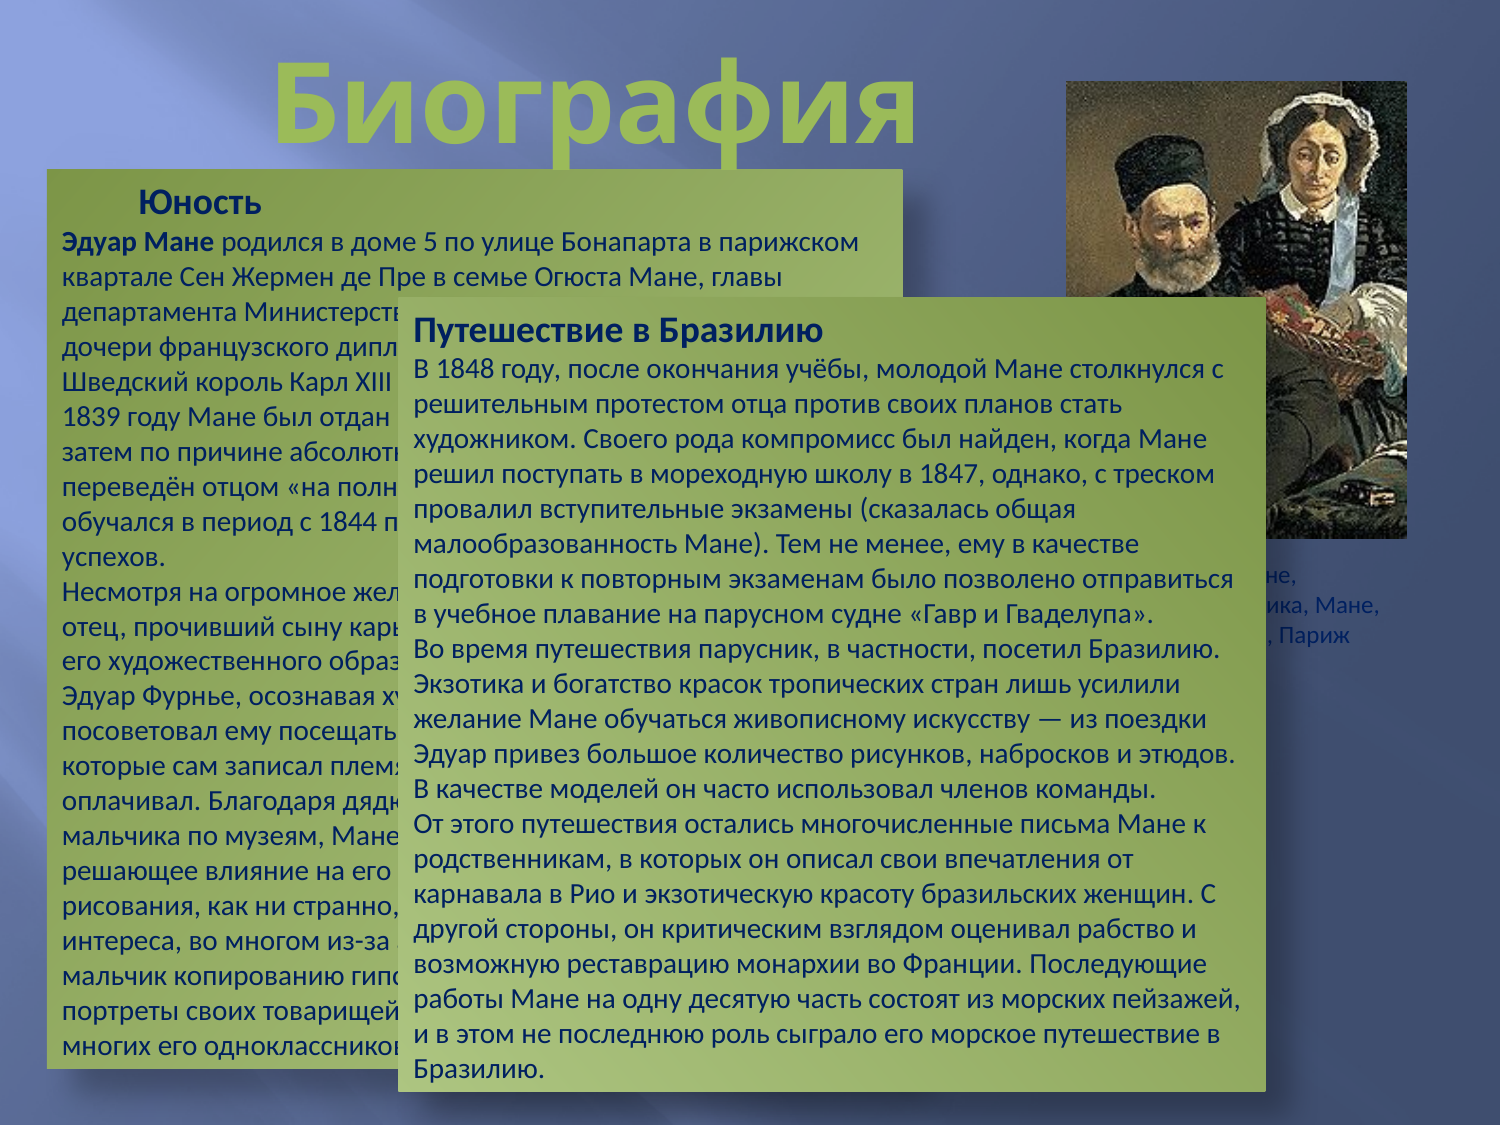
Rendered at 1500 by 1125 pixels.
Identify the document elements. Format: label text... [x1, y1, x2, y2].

text_box Огюст и Эжен Мане, родители художника, Мане, 1860, музей Орсе, Париж [1310, 583, 1407, 657]
text_box Юность Эдуар Мане родился в доме 5 по улице Бонапарта в парижском квартале Сен Жермен де Пре в семье Огюста Мане, главы департамента Министерства юстиции и Эжени-Дезире Фурнье, дочери французского дипломата, бывшего консулом в Гетеборге. Шведский король Карл XIII был крестным отцом матери Мане. В 1839 году Мане был отдан на обучение в пансион аббата Пуалу, затем по причине абсолютного равнодушия к учёбе, был переведён отцом «на полный пансион» в колледж Роллена, где и обучался в период с 1844 по 1848 год, также не проявляя никаких успехов. Несмотря на огромное желание Мане стать живописцем, его отец, прочивший сыну карьеру юриста, горячо выступал против его художественного образования. Однако брат матери, Эдмон-Эдуар Фурнье, осознавая художественное призвание мальчика, посоветовал ему посещать специальные лекции по живописи, на которые сам записал племянника и посещение которых лично оплачивал. Благодаря дядюшке Эдмунду, регулярно водившего мальчика по музеям, Мане открыл для себя Лувр, что оказало решающее влияние на его личную и творческую жизнь. Уроки рисования, как ни странно, не вызывают у Мане ожидаемого интереса, во многом из-за академичности преподавания, и мальчик копированию гипсовых изваяний предпочитает рисовать портреты своих товарищей, что вскоре стало примером для многих его одноклассников. [46, 169, 903, 453]
picture [1066, 81, 1407, 540]
text_box Биография [253, 23, 938, 174]
text_box Юность Эдуар Мане родился в доме 5 по улице Бонапарта в парижском квартале Сен Жермен де Пре в семье Огюста Мане, главы департамента Министерства юстиции и Эжени-Дезире Фурнье, дочери французского дипломата, бывшего консулом в Гетеборге. Шведский король Карл XIII был крестным отцом матери Мане. В 1839 году Мане был отдан на обучение в пансион аббата Пуалу, затем по причине абсолютного равнодушия к учёбе, был переведён отцом «на полный пансион» в колледж Роллена, где и обучался в период с 1844 по 1848 год, также не проявляя никаких успехов. Несмотря на огромное желание Мане стать живописцем, его отец, прочивший сыну карьеру юриста, горячо выступал против его художественного образования. Однако брат матери, Эдмон-Эдуар Фурнье, осознавая художественное призвание мальчика, посоветовал ему посещать специальные лекции по живописи, на которые сам записал племянника и посещение которых лично оплачивал. Благодаря дядюшке Эдмунду, регулярно водившего мальчика по музеям, Мане открыл для себя Лувр, что оказало решающее влияние на его личную и творческую жизнь. Уроки рисования, как ни странно, не вызывают у Мане ожидаемого интереса, во многом из-за академичности преподавания, и мальчик копированию гипсовых изваяний предпочитает рисовать портреты своих товарищей, что вскоре стало примером для многих его одноклассников. [46, 454, 398, 1069]
text_box Путешествие в Бразилию В 1848 году, после окончания учёбы, молодой Мане столкнулся с решительным протестом отца против своих планов стать художником. Своего рода компромисс был найден, когда Мане решил поступать в мореходную школу в 1847, однако, с треском провалил вступительные экзамены (сказалась общая малообразованность Мане). Тем не менее, ему в качестве подготовки к повторным экзаменам было позволено отправиться в учебное плавание на парусном судне «Гавр и Гваделупа». Во время путешествия парусник, в частности, посетил Бразилию. Экзотика и богатство красок тропических стран лишь усилили желание Мане обучаться живописному искусству — из поездки Эдуар привез большое количество рисунков, набросков и этюдов. В качестве моделей он часто использовал членов команды. От этого путешествия остались многочисленные письма Мане к родственникам, в которых он описал свои впечатления от карнавала в Рио и экзотическую красоту бразильских женщин. С другой стороны, он критическим взглядом оценивал рабство и возможную реставрацию монархии во Франции. Последующие работы Мане на одну десятую часть состоят из морских пейзажей, и в этом не последнюю роль сыграло его морское путешествие в Бразилию. [398, 297, 1266, 1092]
